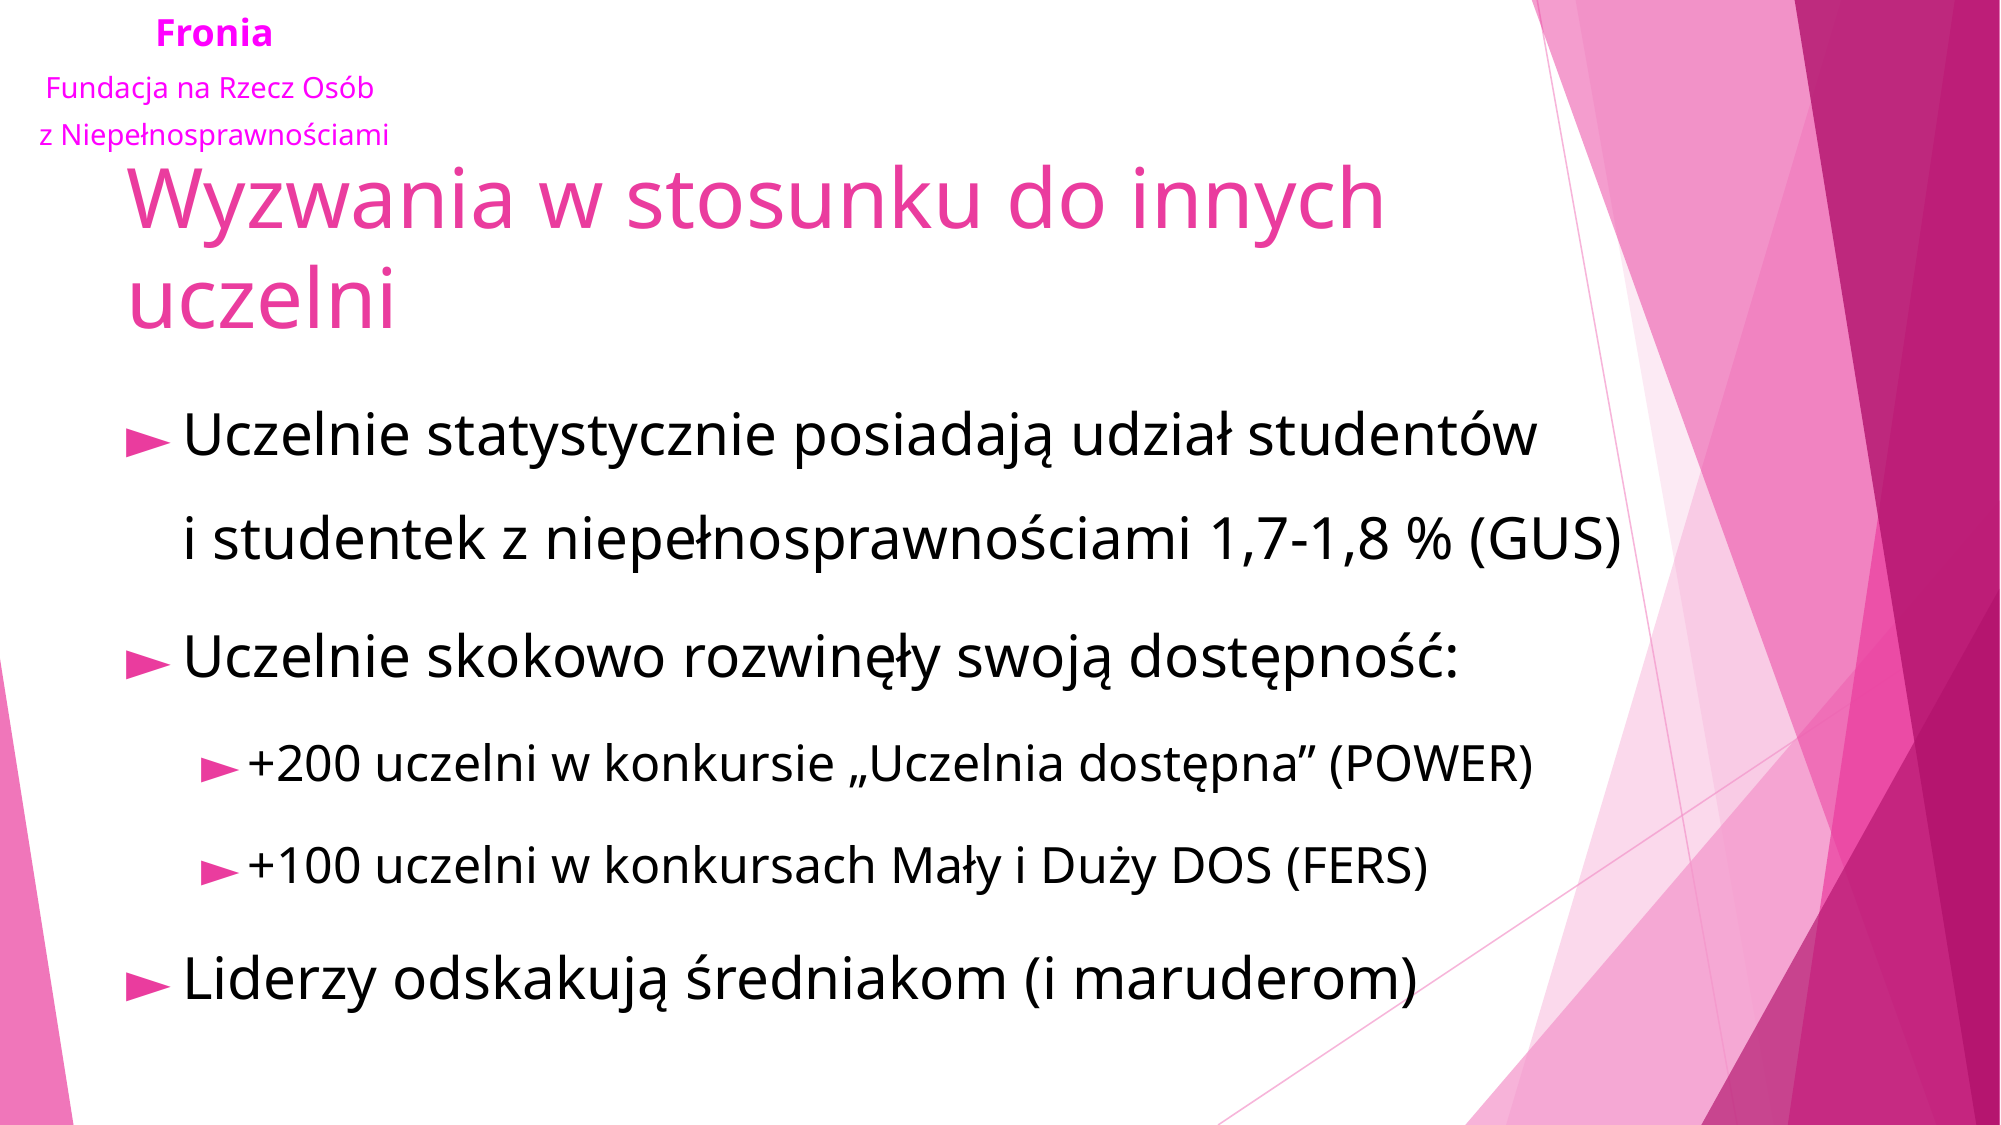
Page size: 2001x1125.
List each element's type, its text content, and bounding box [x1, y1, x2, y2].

list Uczelnie statystycznie posiadają udział studentów i studentek z niepełnosprawnościami 1,7-1,8 % (GUS) Uczelnie skokowo rozwinęły swoją dostępność: +200 uczelni w konkursie „Uczelnia dostępna” (POWER) +100 uczelni w konkursach Mały i Duży DOS (FERS) Liderzy odskakują średniakom (i maruderom) [111, 354, 1761, 1125]
title Wyzwania w stosunku do innych uczelni [111, 136, 1522, 354]
